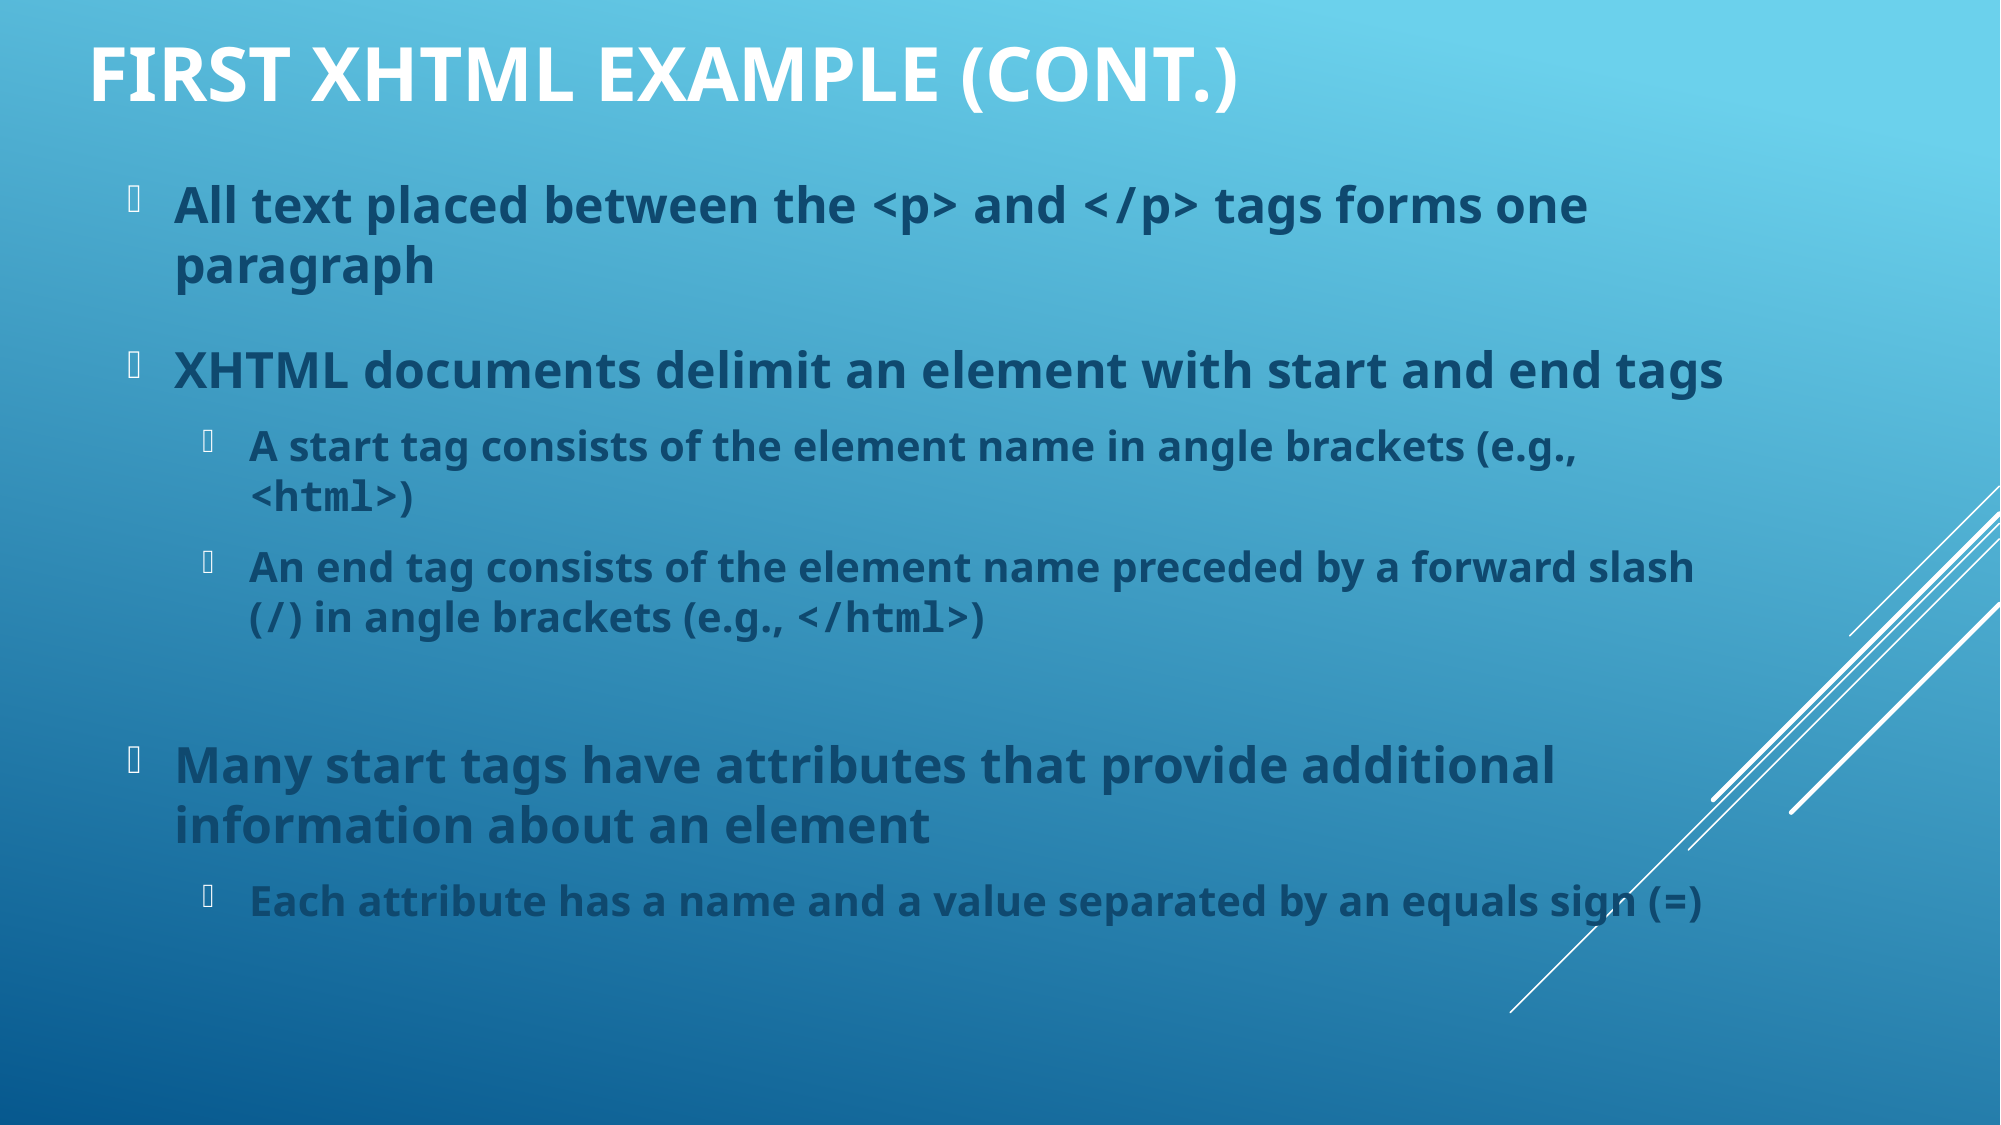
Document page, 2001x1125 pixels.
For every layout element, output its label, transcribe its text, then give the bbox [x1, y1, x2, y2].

text_box XHTML documents delimit an element with start and end tags A start tag consists of the element name in angle brackets (e.g., <html>) An end tag consists of the element name preceded by a forward slash (/) in angle brackets (e.g., </html>) Many start tags have attributes that provide additional information about an element Each attribute has a name and a value separated by an equals sign (=) [112, 331, 1746, 919]
text_box All text placed between the <p> and </p> tags forms one paragraph [112, 165, 1611, 331]
text_box First XHTML Example (Cont.) [72, 18, 1423, 136]
